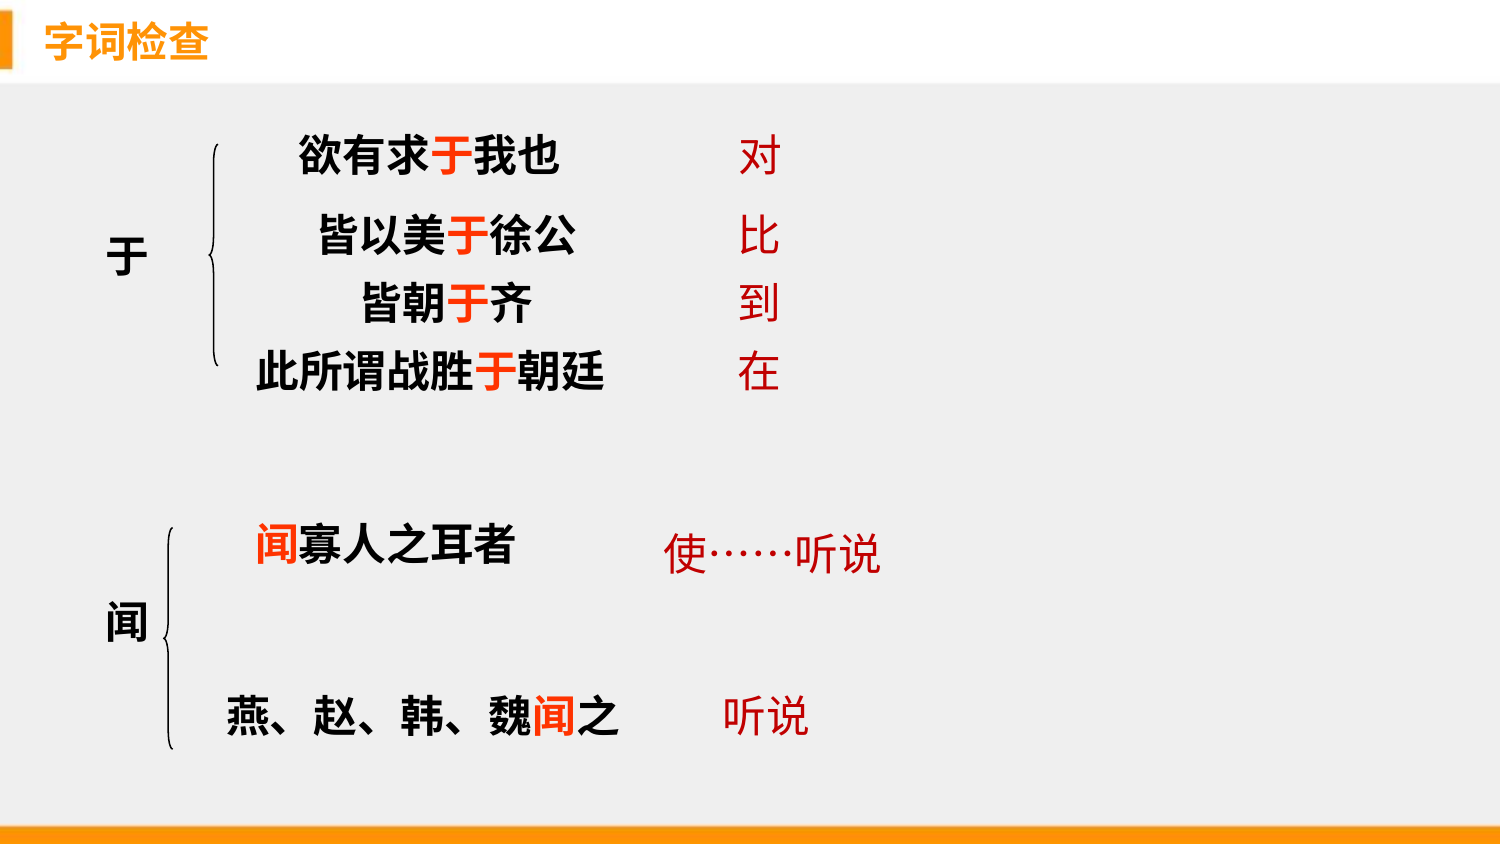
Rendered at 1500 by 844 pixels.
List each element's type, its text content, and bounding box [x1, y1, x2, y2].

text_box 皆朝于齐 [343, 268, 549, 336]
text_box [209, 144, 219, 366]
text_box 比 [723, 200, 821, 268]
text_box 使……听说 [648, 519, 898, 587]
text_box 欲有求于我也 [284, 120, 577, 188]
picture [0, 0, 1500, 844]
text_box 在 [723, 336, 884, 404]
text_box 燕、赵、韩、魏闻之 [211, 681, 635, 749]
text_box 字词检查 [15, 0, 239, 82]
text_box 此所谓战胜于朝廷 [240, 336, 621, 404]
text_box 听说 [708, 681, 888, 749]
text_box 皆以美于徐公 [300, 200, 593, 268]
text_box 闻 [90, 587, 164, 655]
text_box 闻寡人之耳者 [240, 508, 533, 576]
text_box 于 [90, 221, 164, 289]
text_box [163, 527, 173, 750]
text_box 对 [723, 120, 798, 188]
text_box 到 [723, 268, 821, 336]
